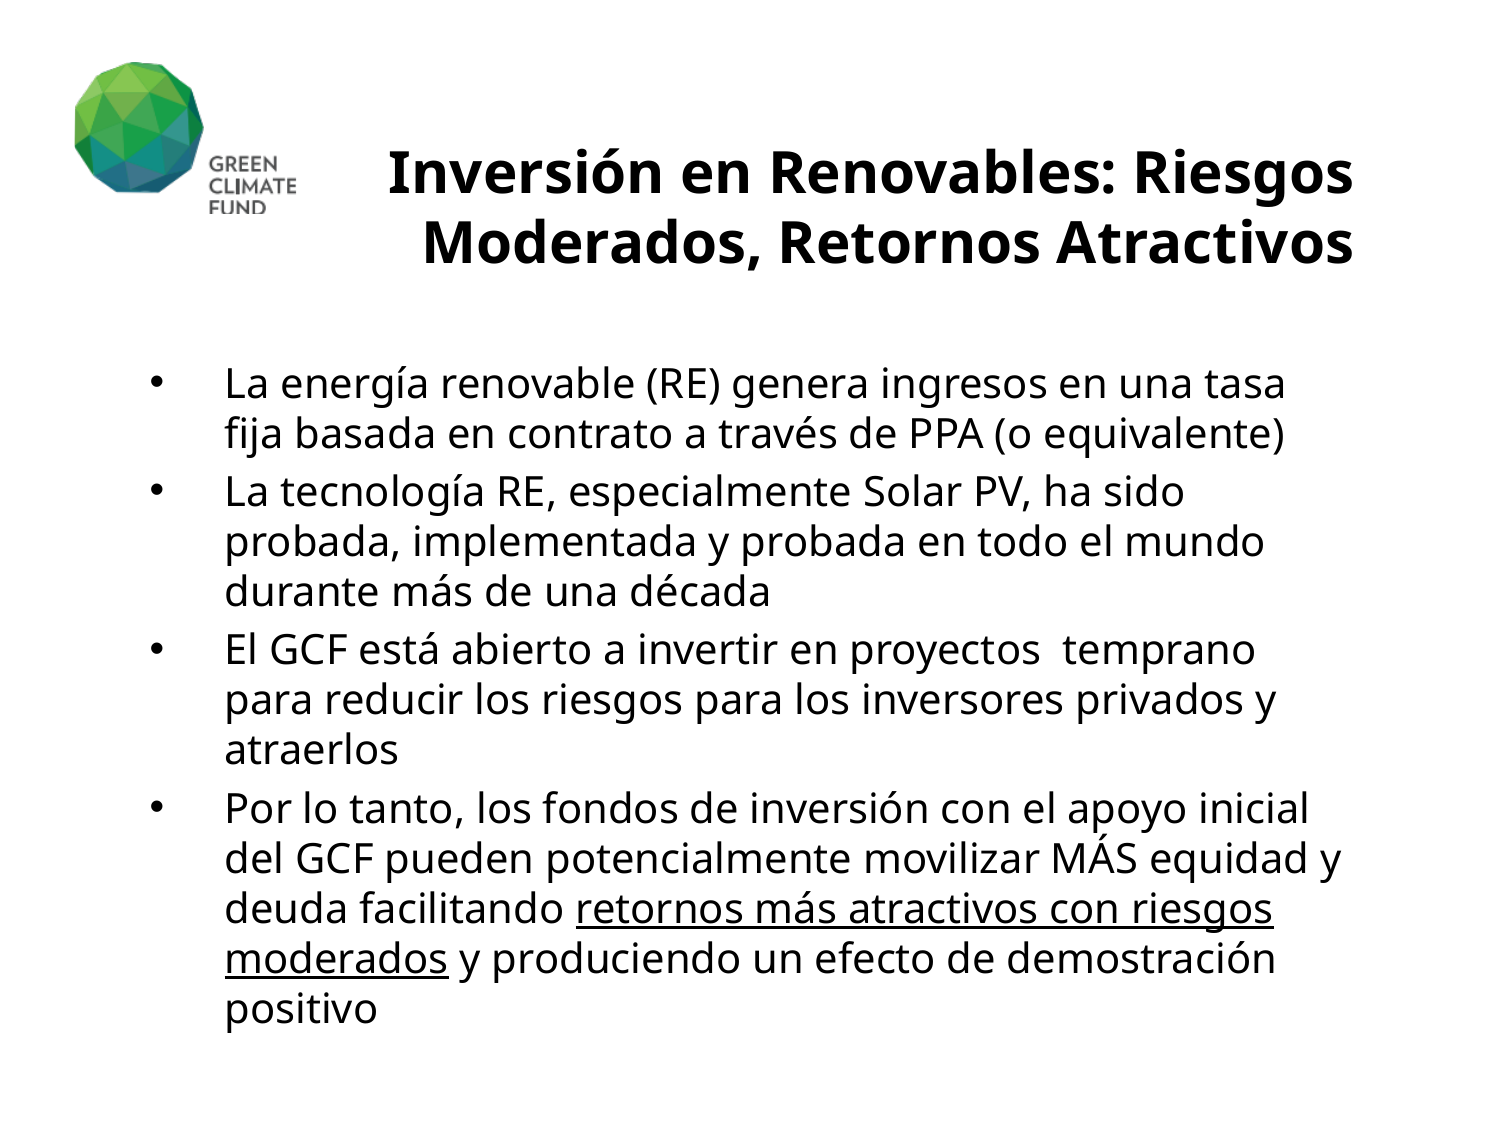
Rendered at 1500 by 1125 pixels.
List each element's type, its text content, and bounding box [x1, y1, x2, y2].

title Inversión en Renovables: Riesgos Moderados, Retornos Atractivos [279, 127, 1370, 221]
list La energía renovable (RE) genera ingresos en una tasa fija basada en contrato a través de PPA (o equivalente) La tecnología RE, especialmente Solar PV, ha sido probada, implementada y probada en todo el mundo durante más de una década El GCF está abierto a invertir en proyectos temprano para reducir los riesgos para los inversores privados y atraerlos Por lo tanto, los fondos de inversión con el apoyo inicial del GCF pueden potencialmente movilizar MÁS equidad y deuda facilitando retornos más atractivos con riesgos moderados y produciendo un efecto de demostración positivo [134, 348, 1370, 997]
